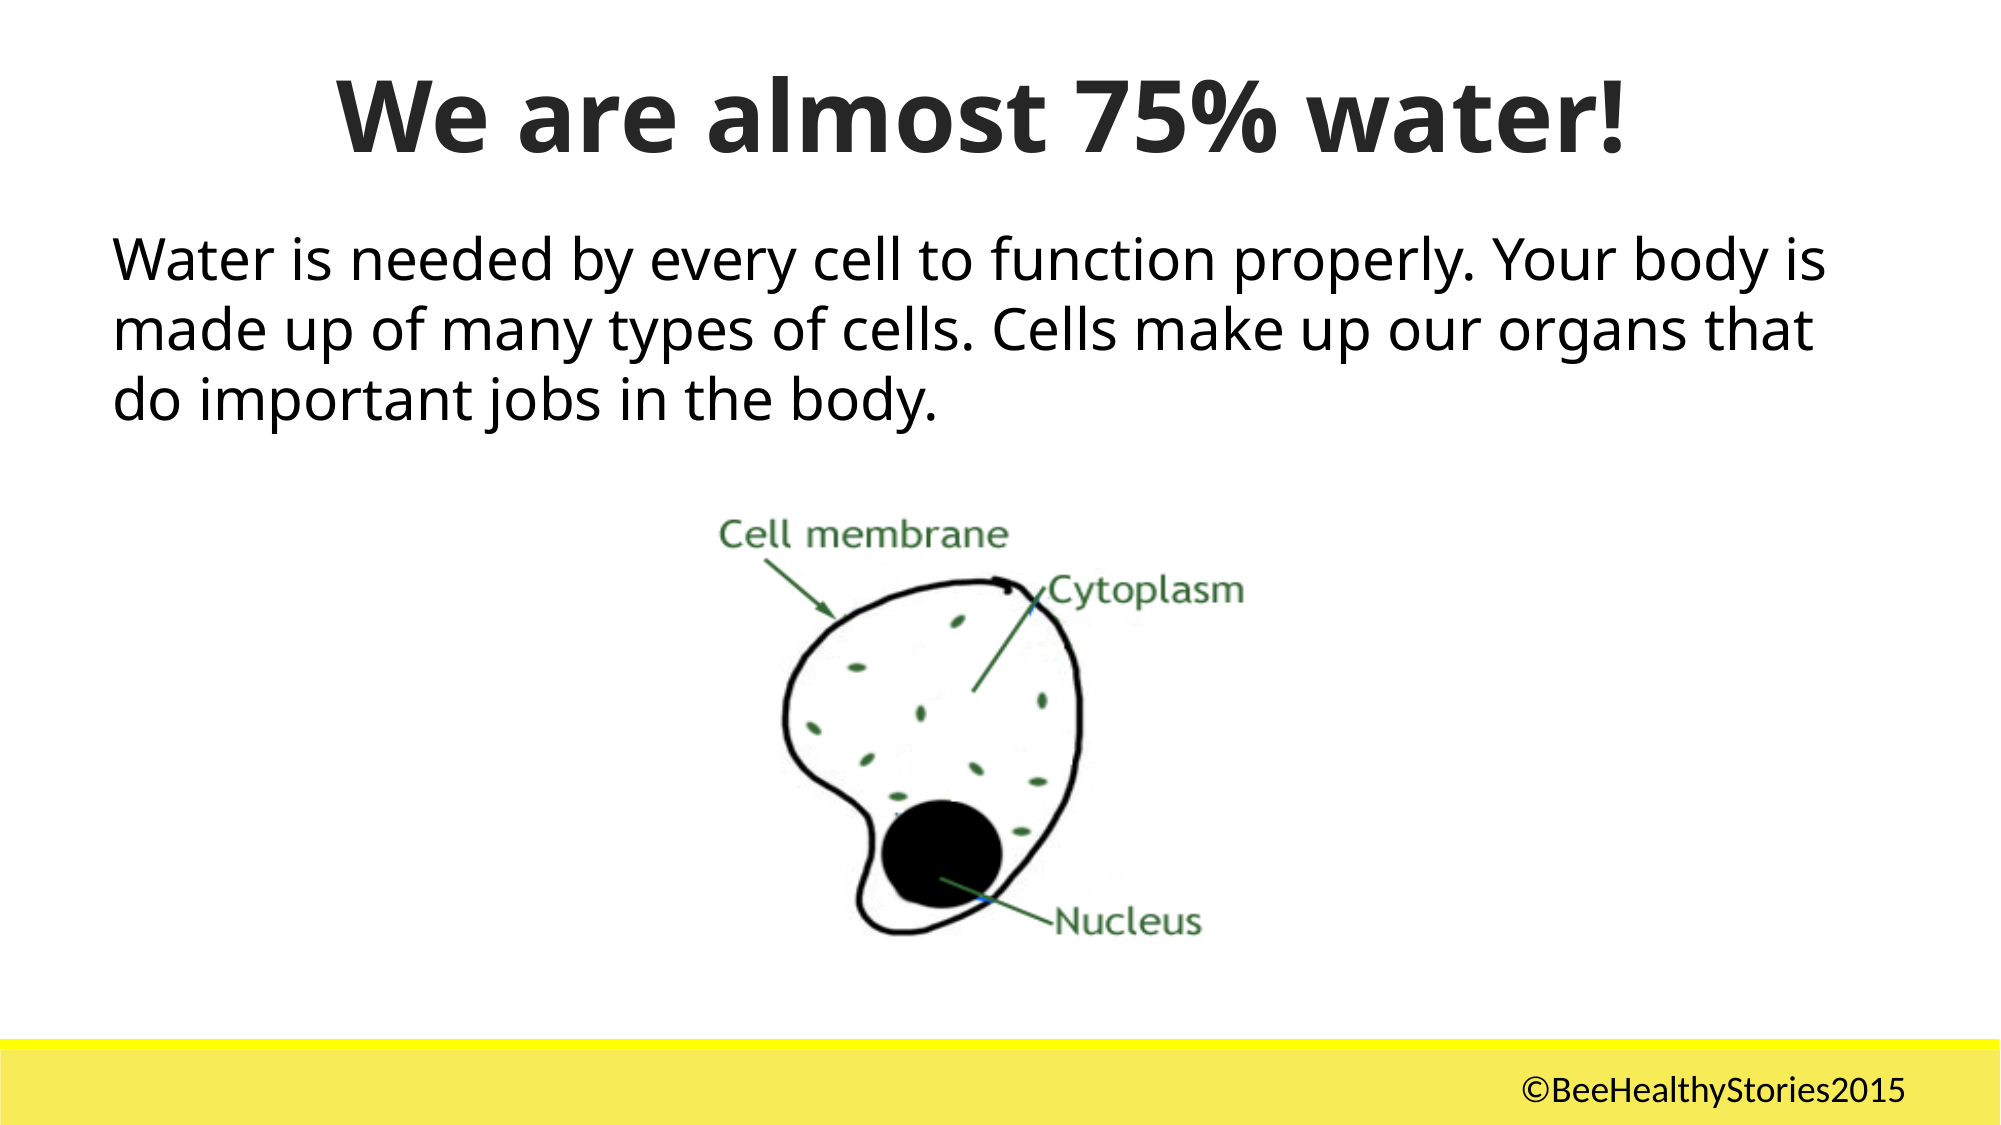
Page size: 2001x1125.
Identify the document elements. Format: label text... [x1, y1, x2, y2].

text_box We are almost 75% water! [321, 44, 1644, 180]
picture [714, 509, 1251, 956]
text_box Water is needed by every cell to function properly. Your body is made up of many types of cells. Cells make up our organs that do important jobs in the body. [97, 214, 1868, 440]
